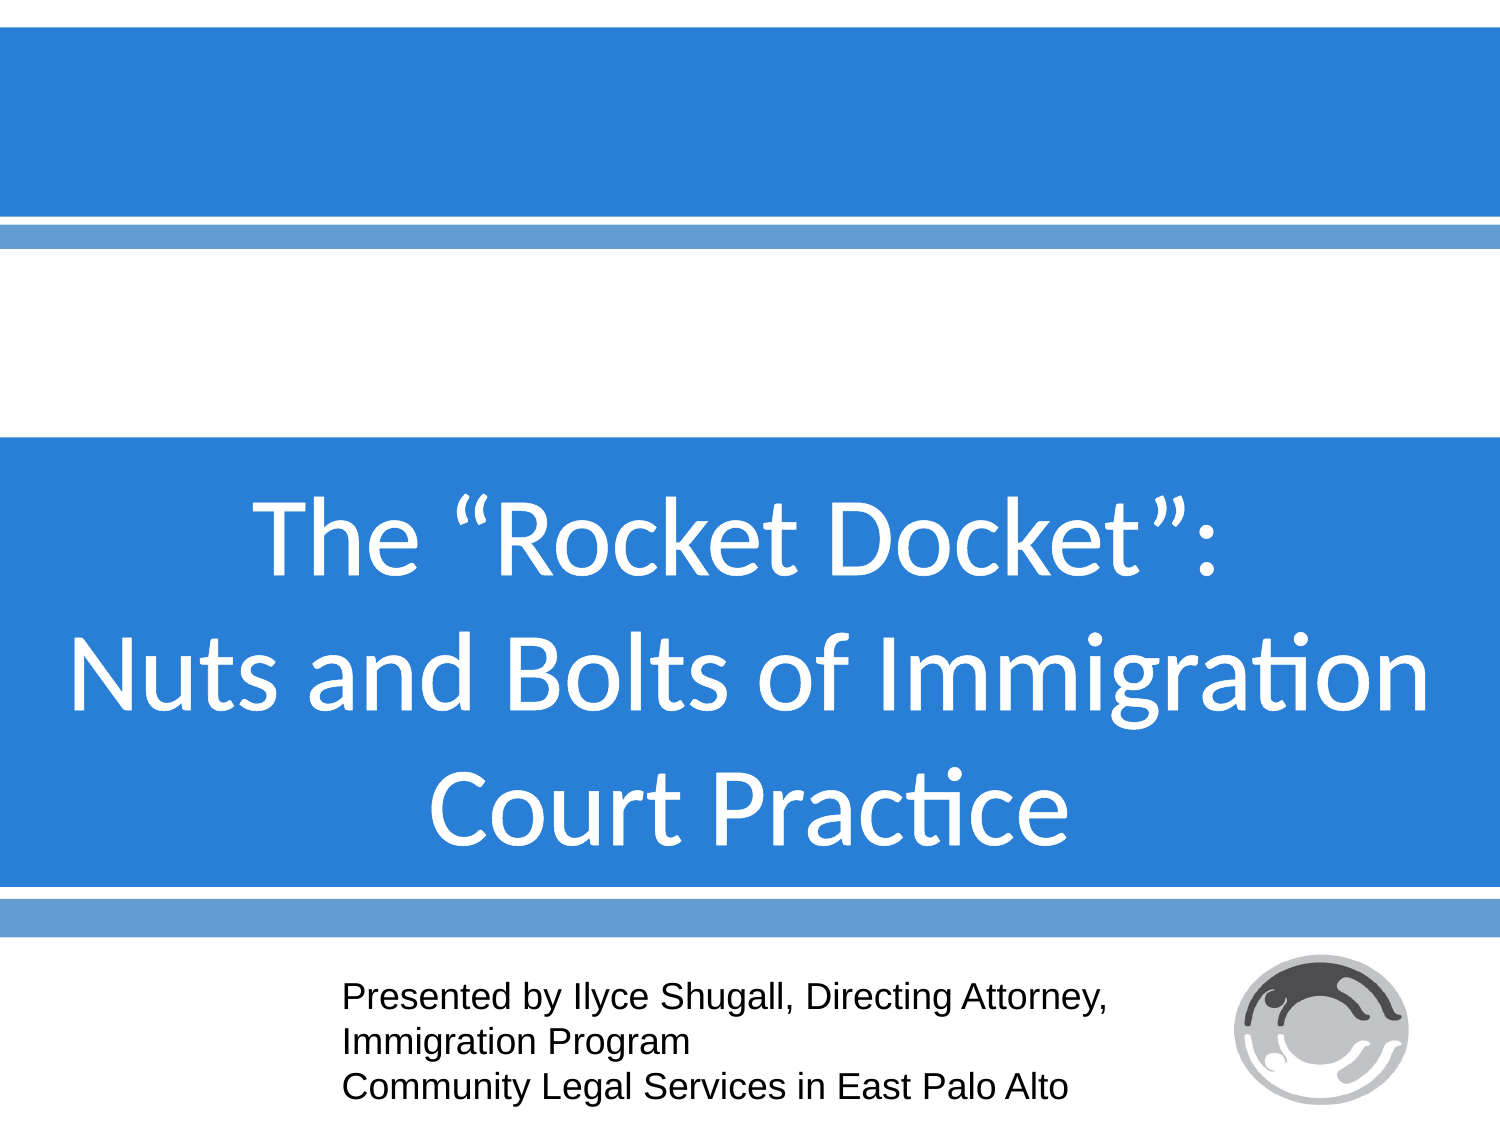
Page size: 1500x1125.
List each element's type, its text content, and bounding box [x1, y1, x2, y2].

text_box [54, 942, 659, 1125]
title The “Rocket Docket”: Nuts and Bolts of Immigration Court Practice [37, 434, 1463, 875]
picture [1234, 952, 1424, 1125]
text_box Presented by Ilyce Shugall, Directing Attorney, Immigration Program Community Legal Services in East Palo Alto [326, 964, 1194, 1115]
